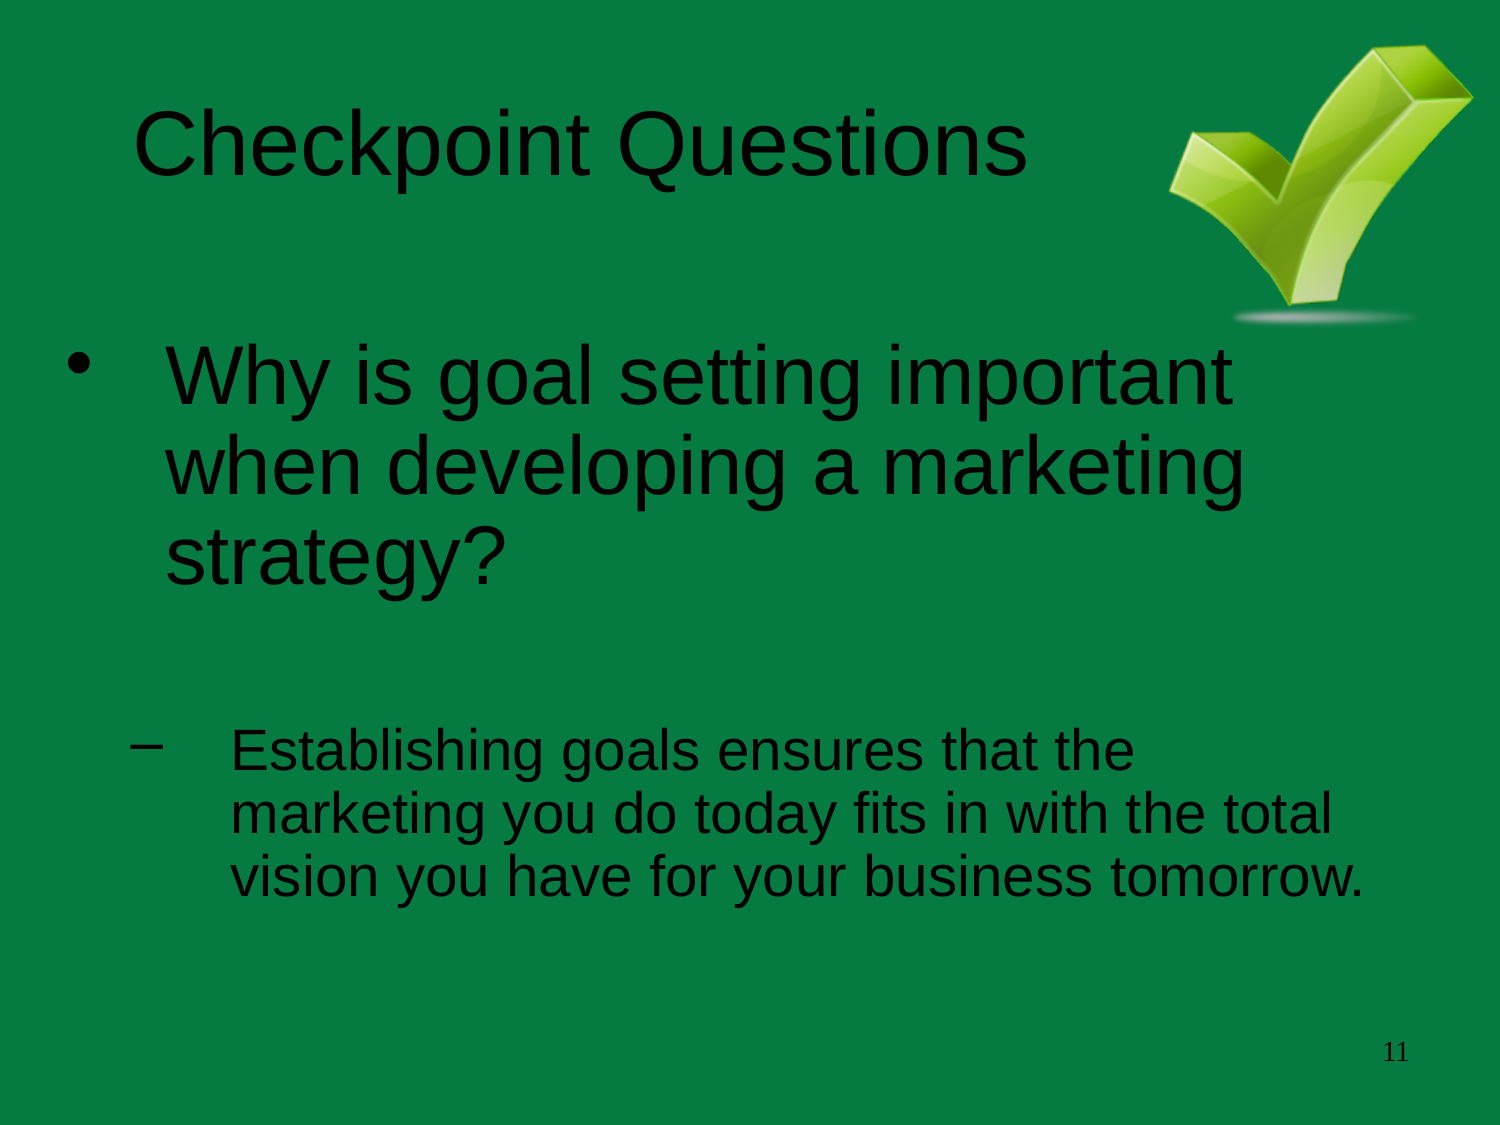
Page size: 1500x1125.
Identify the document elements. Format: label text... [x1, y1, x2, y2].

list Why is goal setting important when developing a marketing strategy? Establishing goals ensures that the marketing you do today fits in with the total vision you have for your business tomorrow. [49, 324, 1413, 1088]
slide_number 11 [1074, 1024, 1426, 1103]
title Checkpoint Questions [74, 44, 1088, 233]
picture [1124, 0, 1500, 376]
